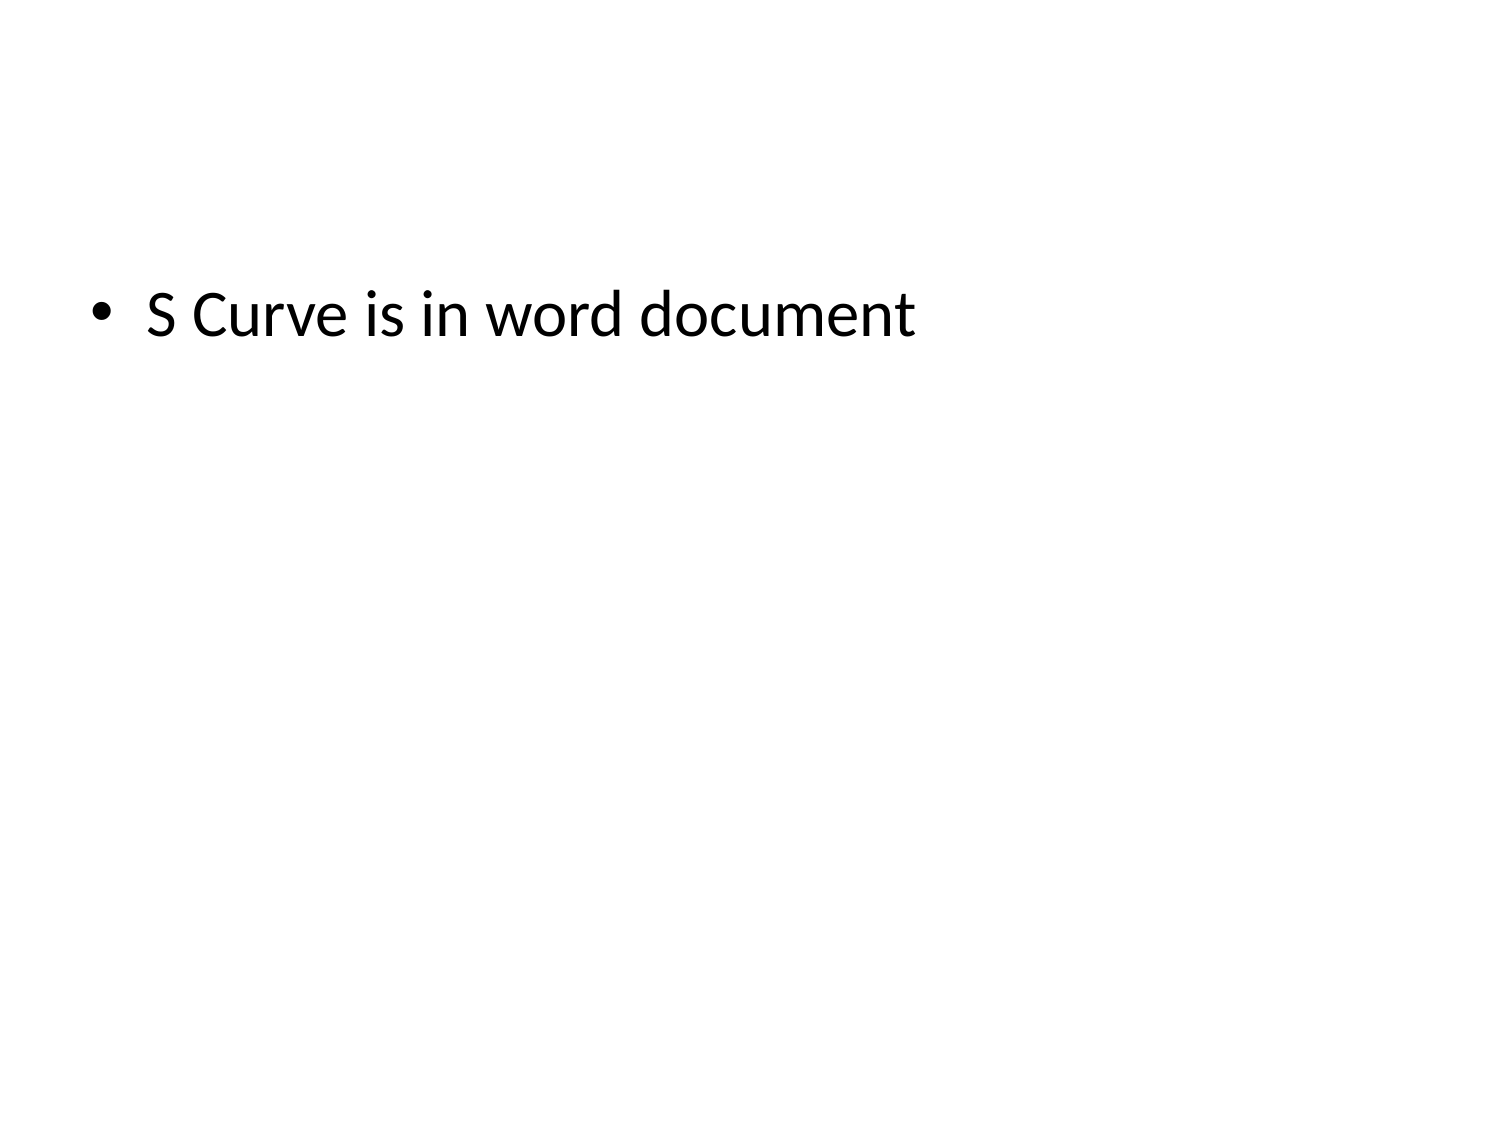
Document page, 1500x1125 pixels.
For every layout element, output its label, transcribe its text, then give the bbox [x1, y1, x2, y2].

list S Curve is in word document [75, 262, 1425, 1005]
